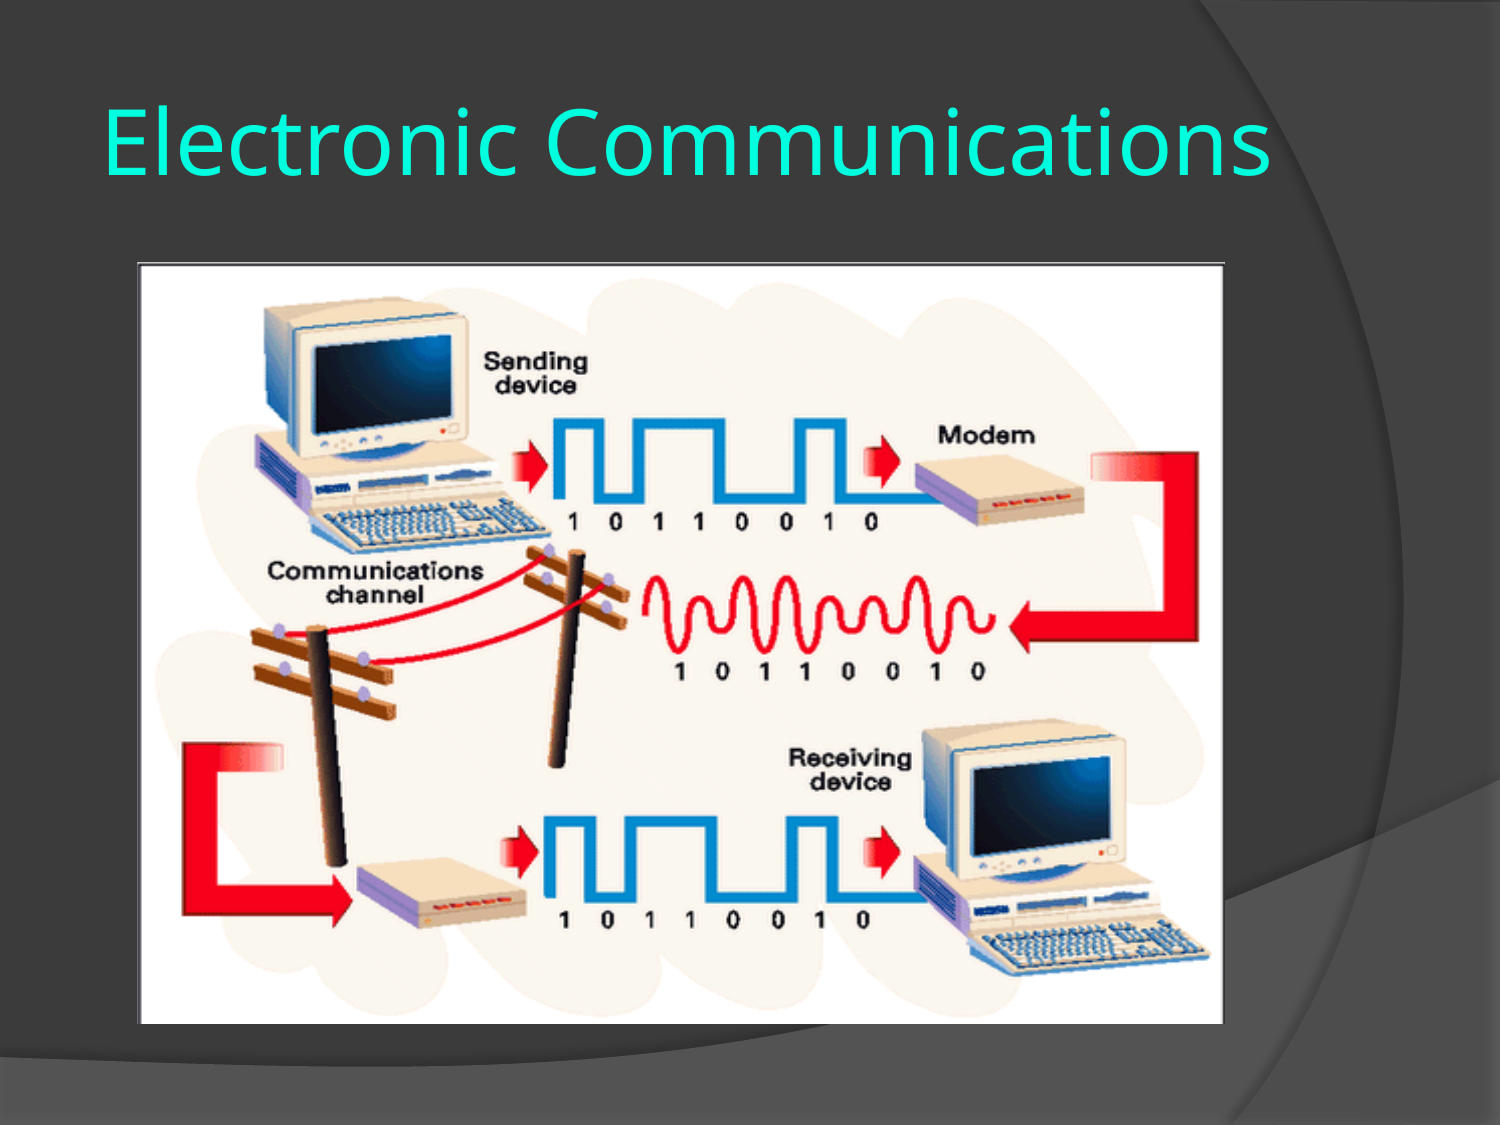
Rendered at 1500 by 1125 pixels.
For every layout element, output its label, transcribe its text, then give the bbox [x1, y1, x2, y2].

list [137, 262, 1226, 1025]
title Electronic Communications [75, 45, 1300, 233]
